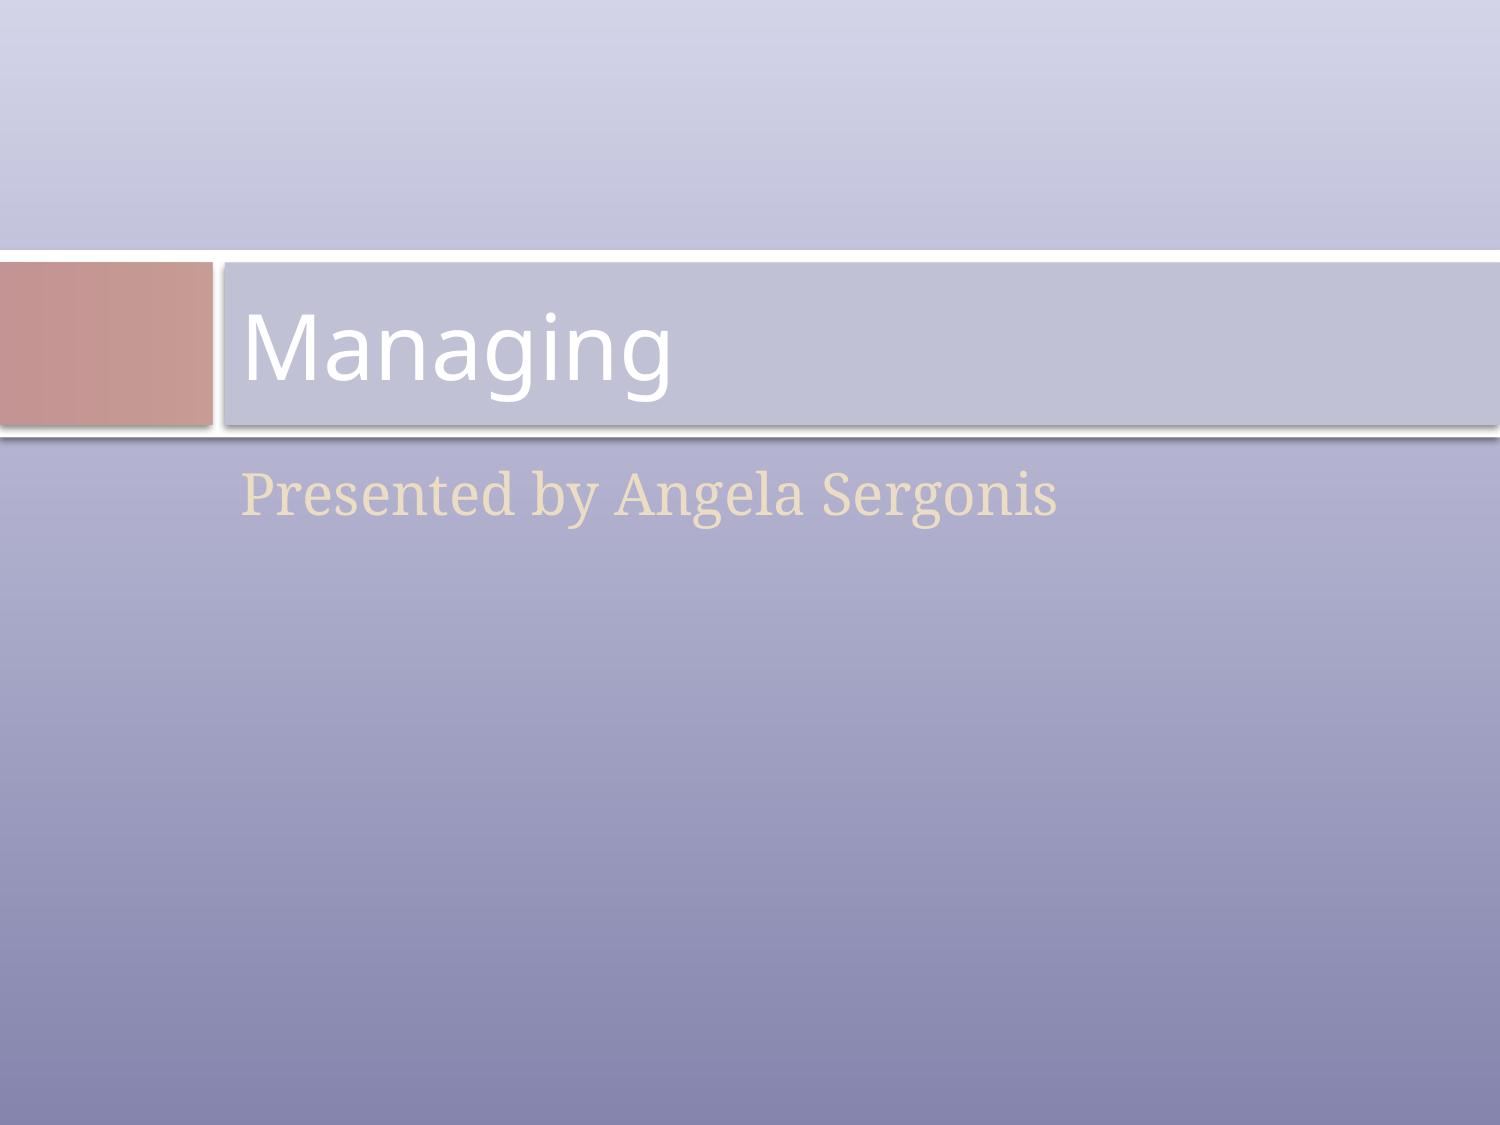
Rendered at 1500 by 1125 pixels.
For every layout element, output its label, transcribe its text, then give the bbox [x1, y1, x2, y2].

list Presented by Angela Sergonis [224, 449, 1394, 725]
text_box [0, 261, 214, 426]
title Managing [224, 262, 1476, 426]
